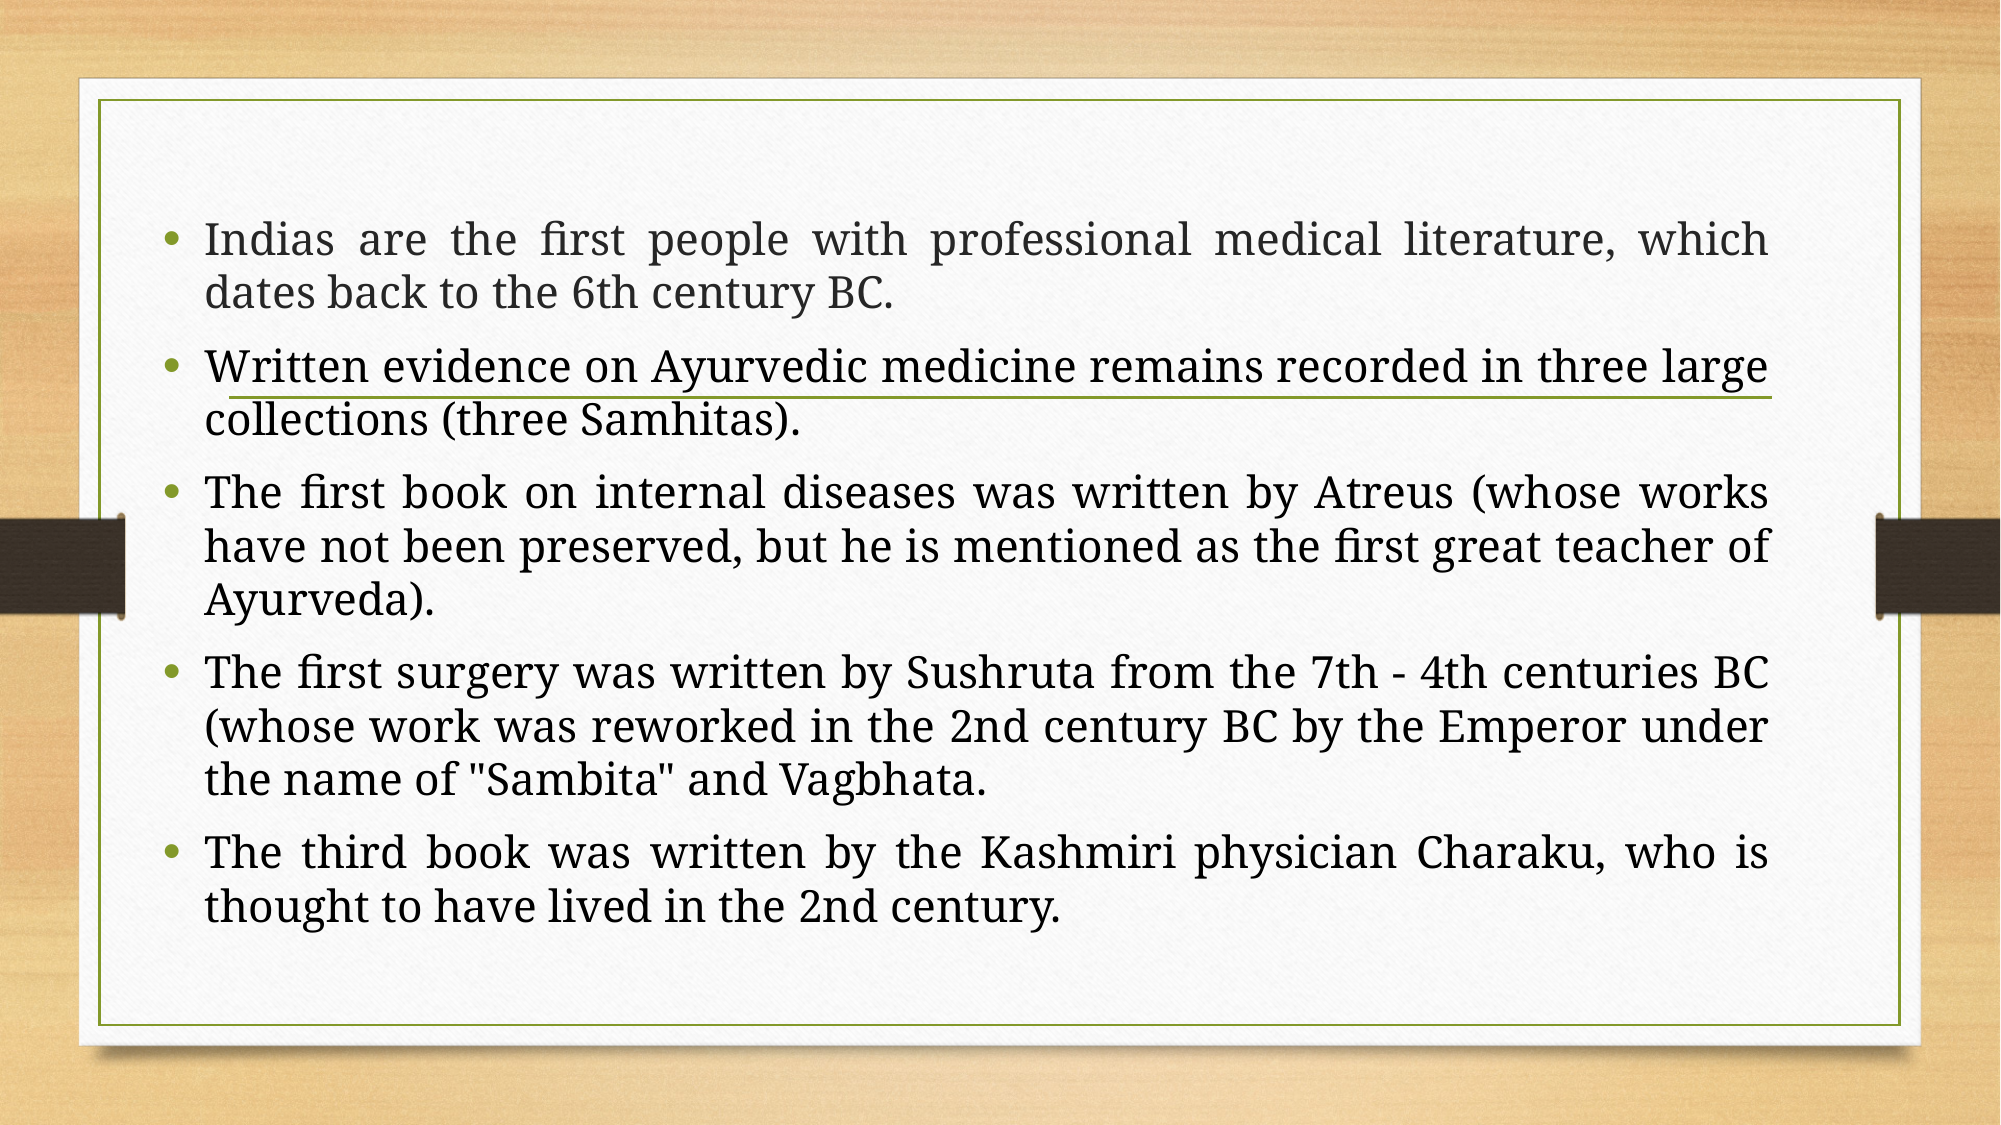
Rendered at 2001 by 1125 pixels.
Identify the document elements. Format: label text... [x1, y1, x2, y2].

list Indias are the first people with professional medical literature, which dates back to the 6th century BC. Written evidence on Ayurvedic medicine remains recorded in three large collections (three Samhitas). The first book on internal diseases was written by Atreus (whose works have not been preserved, but he is mentioned as the first great teacher of Ayurveda). The first surgery was written by Sushruta from the 7th - 4th centuries BC (whose work was reworked in the 2nd century BC by the Emperor under the name of "Sambita" and Vagbhata. The third book was written by the Kashmiri physician Charaku, who is thought to have lived in the 2nd century. [147, 130, 1788, 943]
picture [0, 0, 2001, 1125]
